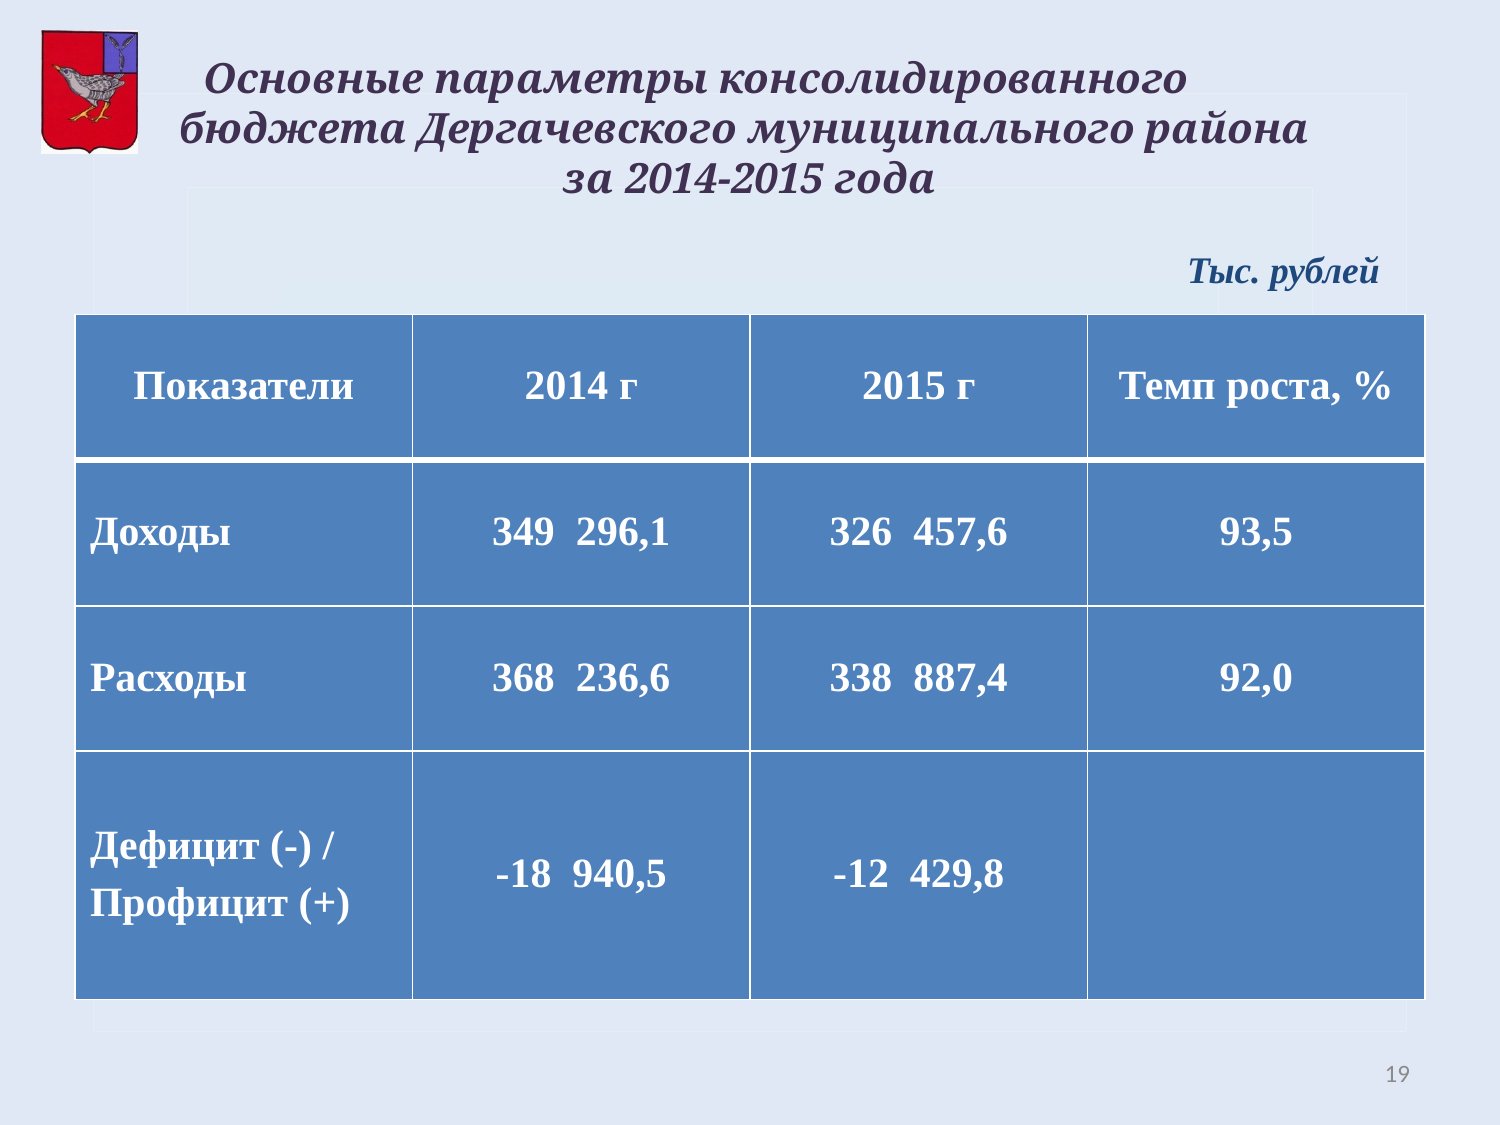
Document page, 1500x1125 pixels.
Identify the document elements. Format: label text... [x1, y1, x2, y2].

table_header Темп роста, % [1088, 315, 1424, 457]
table_cell [1088, 752, 1424, 999]
table_cell Доходы [76, 463, 412, 605]
table_cell -12 429,8 [751, 752, 1087, 999]
slide_number 19 [1074, 1042, 1425, 1103]
table_header Показатели [76, 315, 412, 457]
table_header 2014 г [413, 315, 749, 457]
table_header 2015 г [751, 315, 1087, 457]
table_cell Расходы [76, 607, 412, 750]
table_cell 338 887,4 [751, 607, 1087, 750]
title Основные параметры консолидированного бюджета Дергачевского муниципального района за 2014-2015 года [74, 44, 1426, 209]
text_box Тыс. рублей [1171, 231, 1395, 299]
table_cell 93,5 [1088, 463, 1424, 605]
table_cell 349 296,1 [413, 463, 749, 605]
table_cell -18 940,5 [413, 752, 749, 999]
picture [40, 30, 138, 154]
table_cell 368 236,6 [413, 607, 749, 750]
table_cell 92,0 [1088, 607, 1424, 750]
table_cell 326 457,6 [751, 463, 1087, 605]
table_cell Дефицит (-) / Профицит (+) [76, 752, 412, 999]
